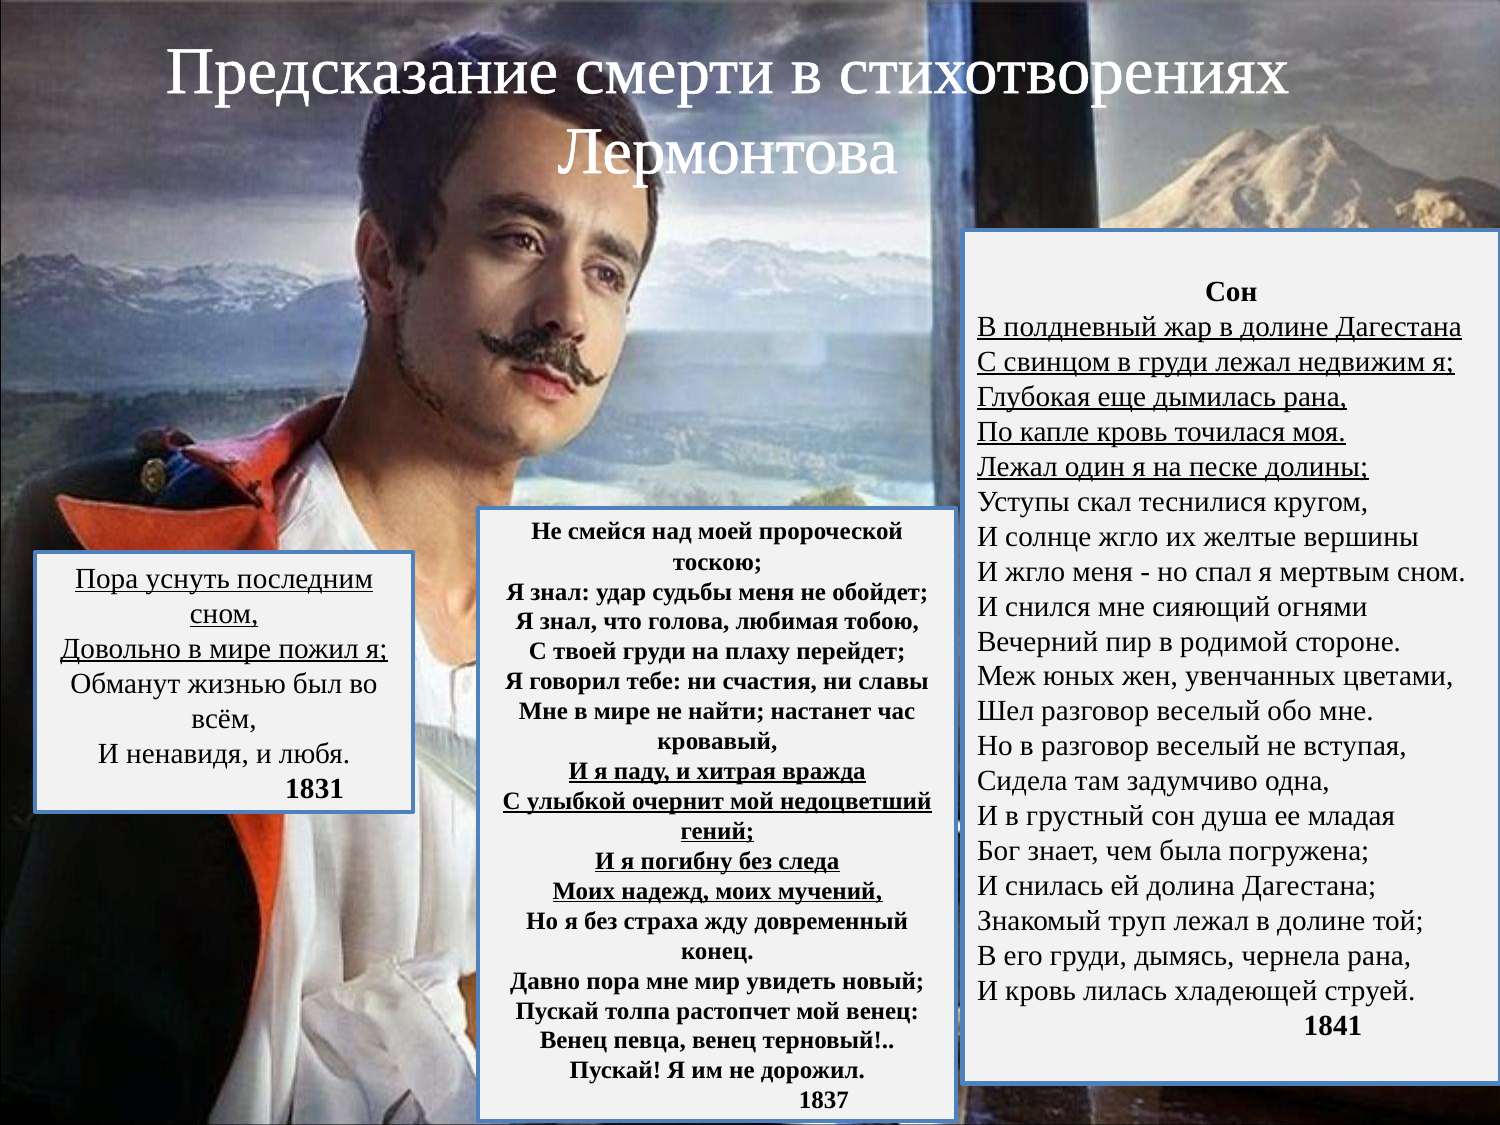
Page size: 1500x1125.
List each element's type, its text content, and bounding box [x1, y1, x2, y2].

text_box Предсказание смерти в стихотворениях Лермонтова [53, 19, 1403, 185]
text_box Сон В полдневный жар в долине Дагестана С свинцом в груди лежал недвижим я; Глубокая еще дымилась рана, По капле кровь точилася моя. Лежал один я на песке долины; Уступы скал теснилися кругом, И солнце жгло их желтые вершины И жгло меня - но спал я мертвым сном. И снился мне сияющий огнями Вечерний пир в родимой стороне. Меж юных жен, увенчанных цветами, Шел разговор веселый обо мне. Но в разговор веселый не вступая, Сидела там задумчиво одна, И в грустный сон душа ее младая Бог знает, чем была погружена; И снилась ей долина Дагестана; Знакомый труп лежал в долине той; В его груди, дымясь, чернела рана, И кровь лилась хладеющей струей. 1841 [960, 228, 1500, 1086]
text_box Не смейся над моей пророческой тоскою; Я знал: удар судьбы меня не обойдет; Я знал, что голова, любимая тобою, С твоей груди на плаху перейдет; Я говорил тебе: ни счастия, ни славы Мне в мире не найти; настанет час кровавый, И я паду, и хитрая вражда С улыбкой очернит мой недоцветший гений; И я погибну без следа Моих надежд, моих мучений, Но я без страха жду довременный конец. Давно пора мне мир увидеть новый; Пускай толпа растопчет мой венец: Венец певца, венец терновый!.. Пускай! Я им не дорожил. 1837 [476, 506, 958, 1123]
picture [0, 0, 1500, 1125]
text_box Пора уснуть последним сном, Довольно в мире пожил я; Обманут жизнью был во всём, И ненавидя, и любя. 1831 [33, 550, 415, 814]
